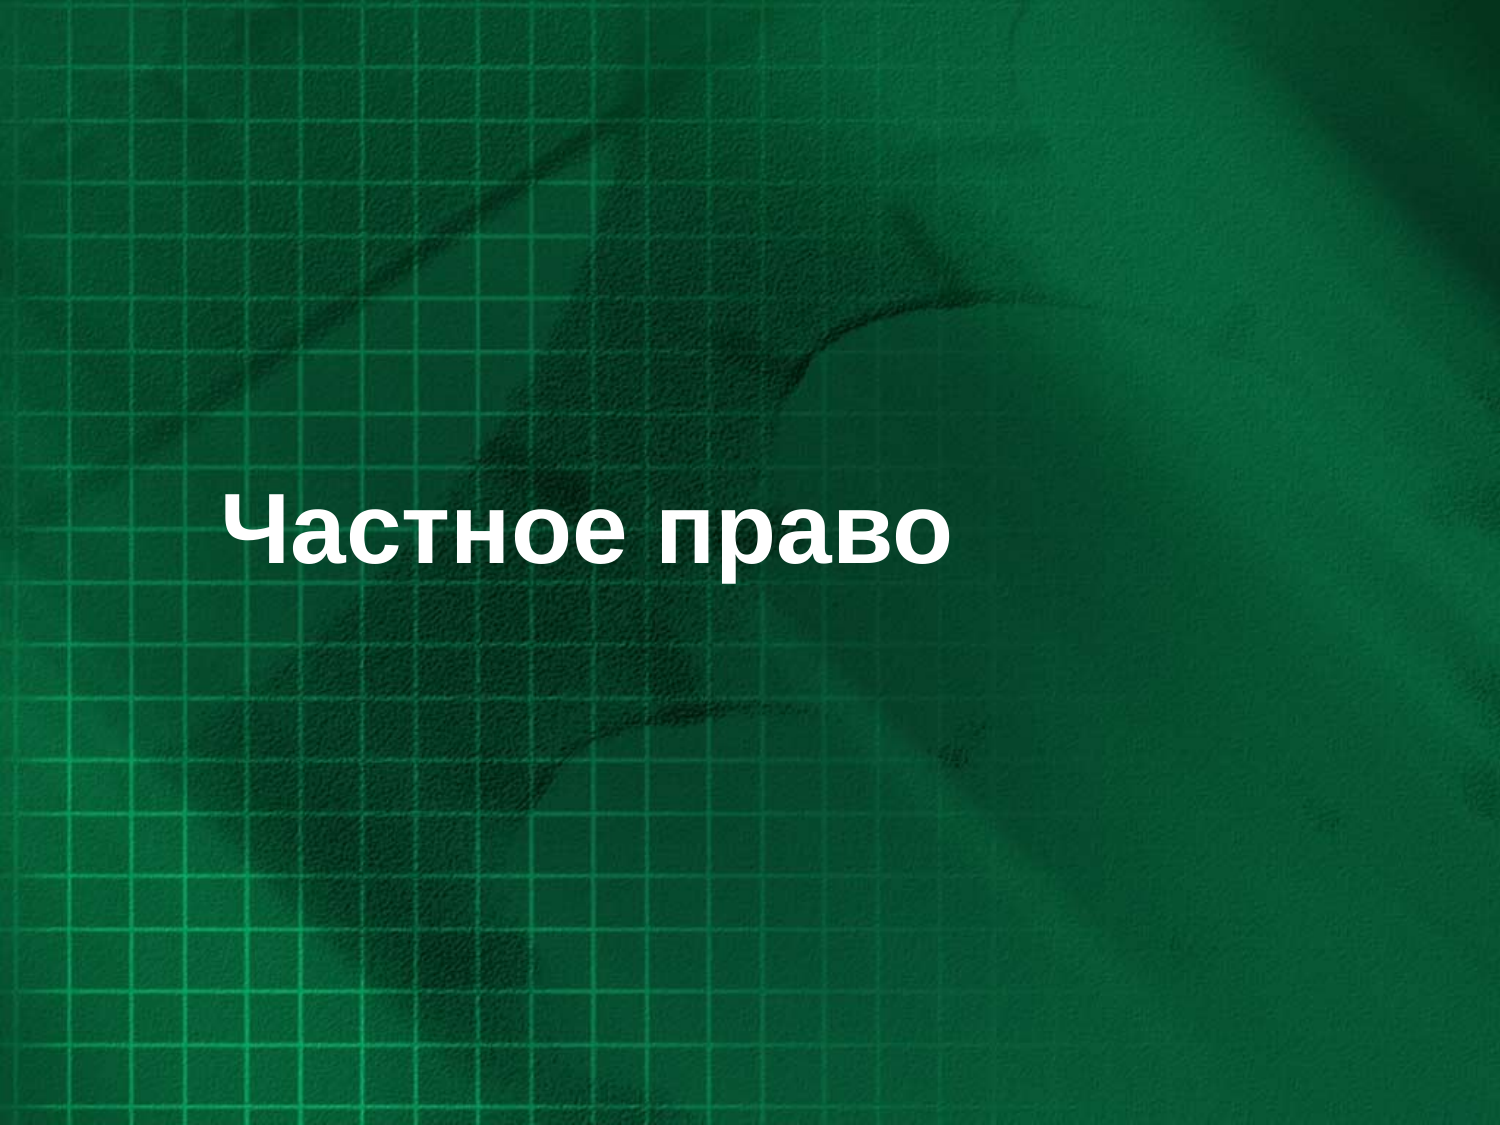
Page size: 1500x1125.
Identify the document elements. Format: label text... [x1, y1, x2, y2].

title Частное право [205, 349, 1231, 591]
picture [0, 0, 1500, 1125]
